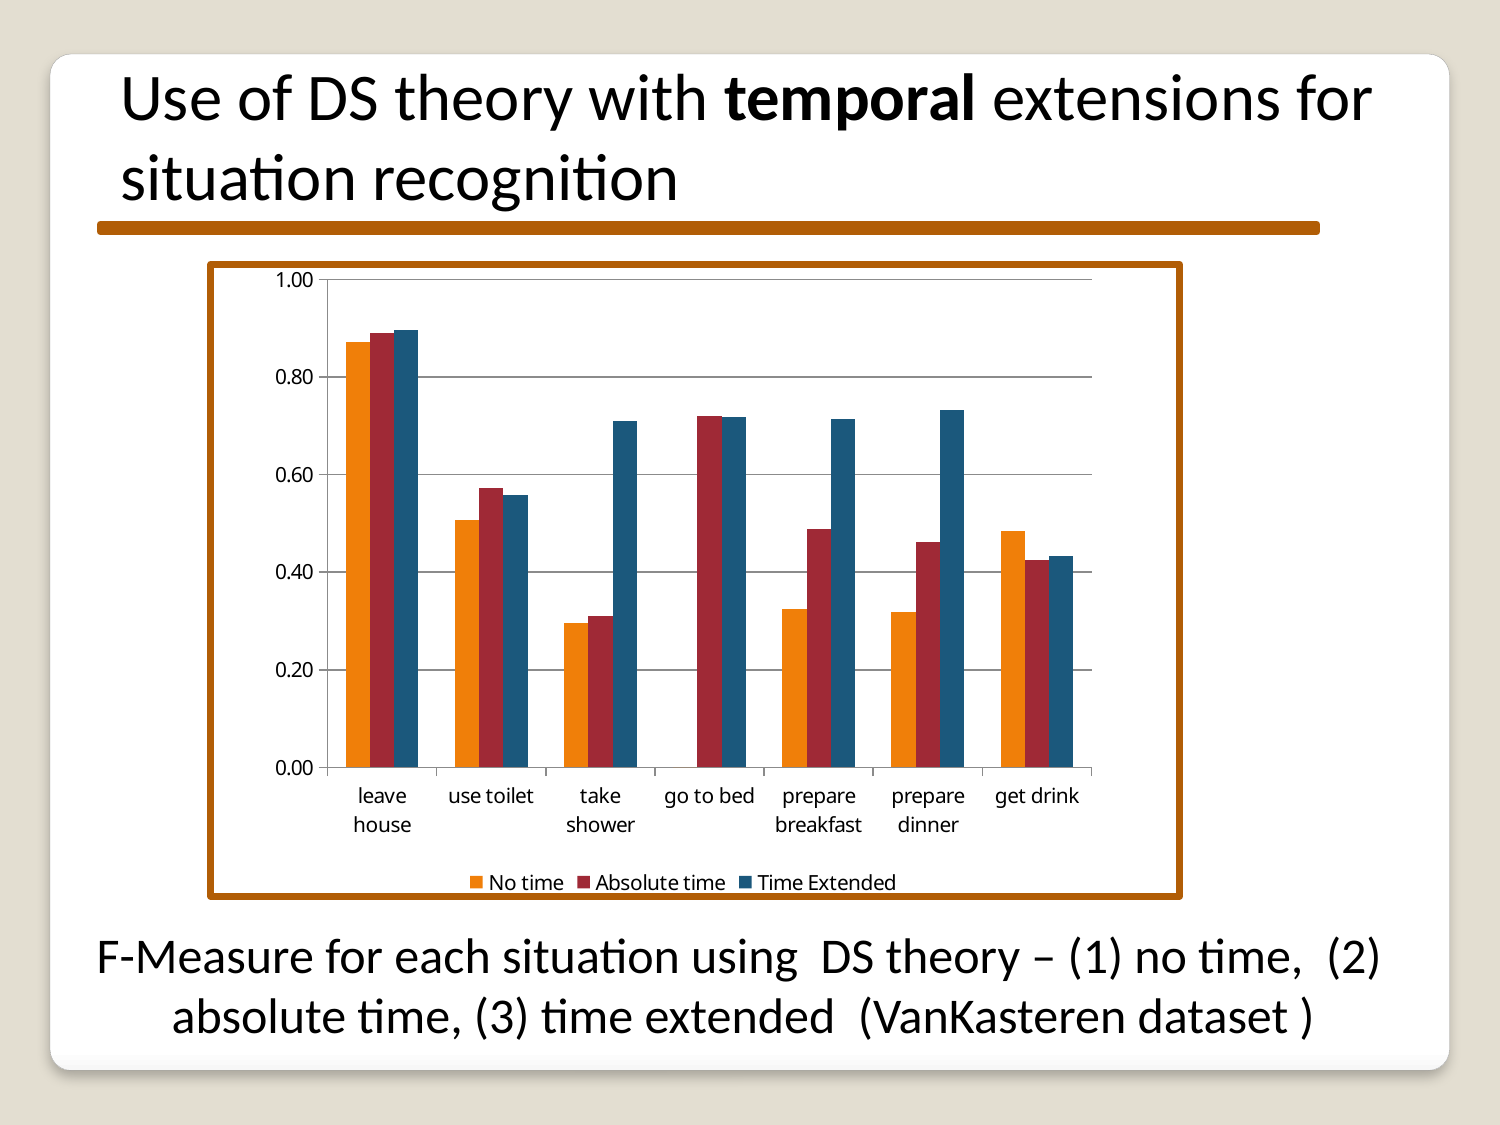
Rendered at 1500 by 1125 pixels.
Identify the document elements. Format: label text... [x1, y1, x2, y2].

chart [257, 252, 1109, 903]
text_box [1115, 261, 1183, 900]
text_box F-Measure for each situation using DS theory – (1) no time, (2) absolute time, (3) time extended (VanKasteren dataset ) [81, 916, 1477, 1097]
text_box Use of DS theory with temporal extensions for situation recognition [105, 46, 1500, 222]
text_box [207, 261, 251, 900]
text_box [97, 221, 1320, 235]
